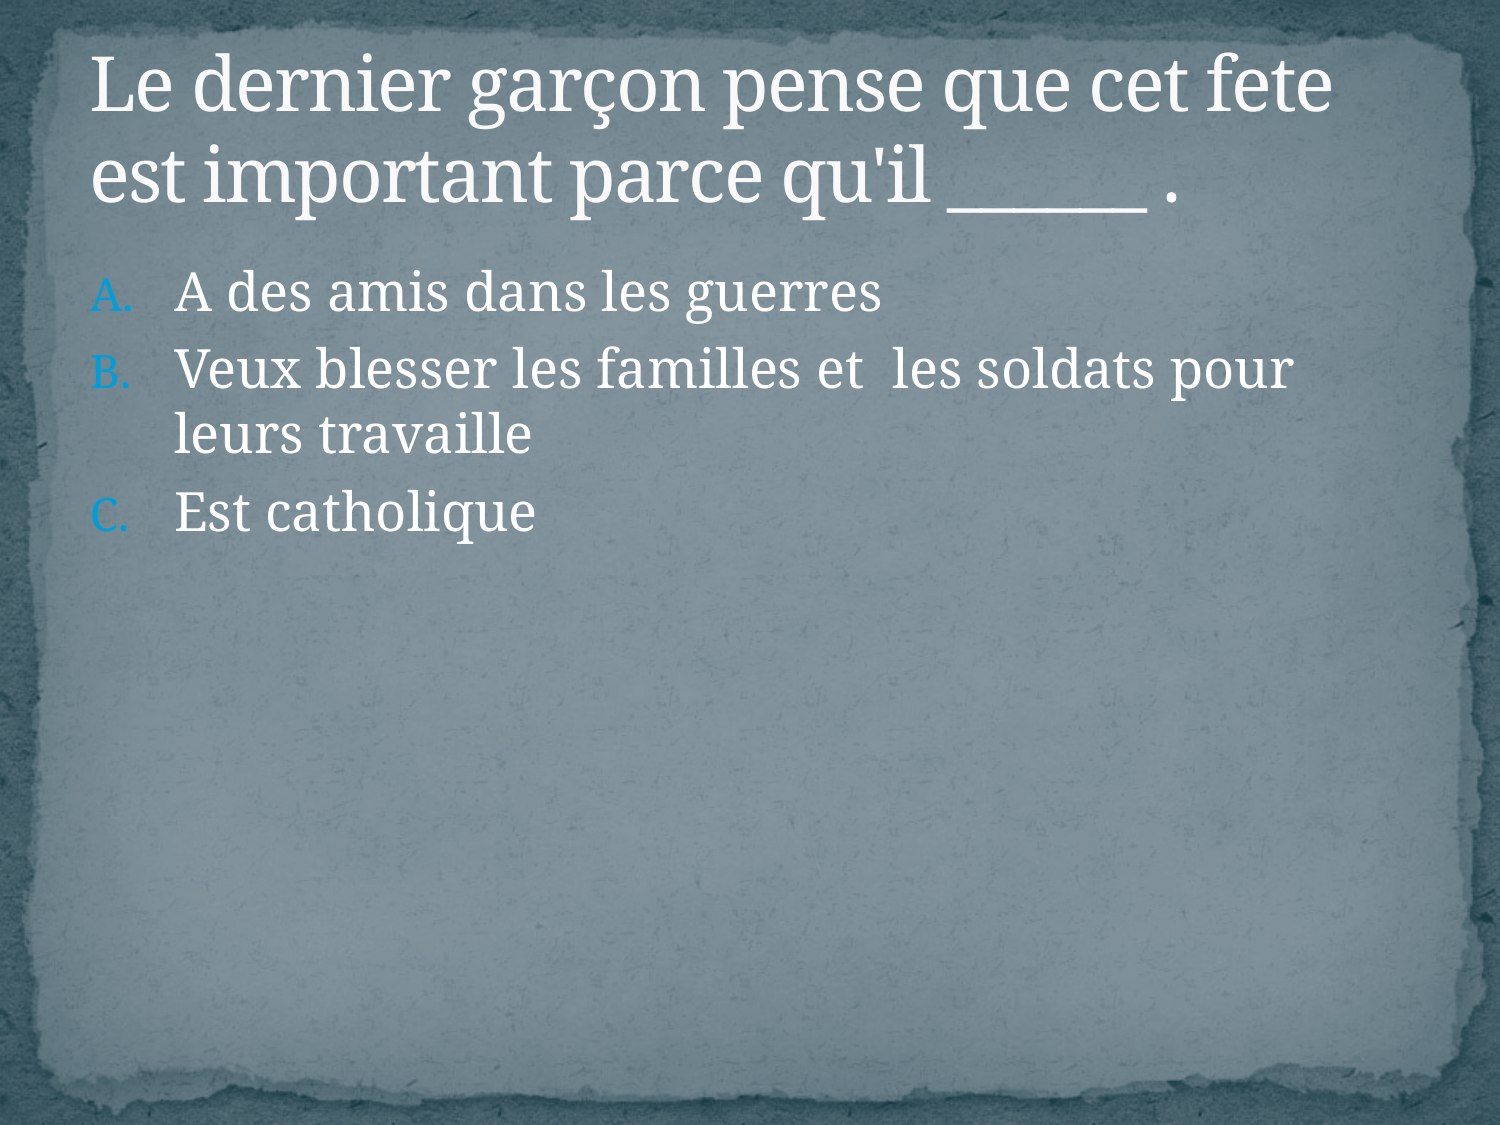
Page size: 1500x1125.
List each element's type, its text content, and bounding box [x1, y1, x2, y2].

list A des amis dans les guerres Veux blesser les familles et les soldats pour leurs travaille Est catholique [75, 249, 1425, 1000]
title Le dernier garçon pense que cet fete est important parce qu'il ______ . [74, 24, 1425, 225]
